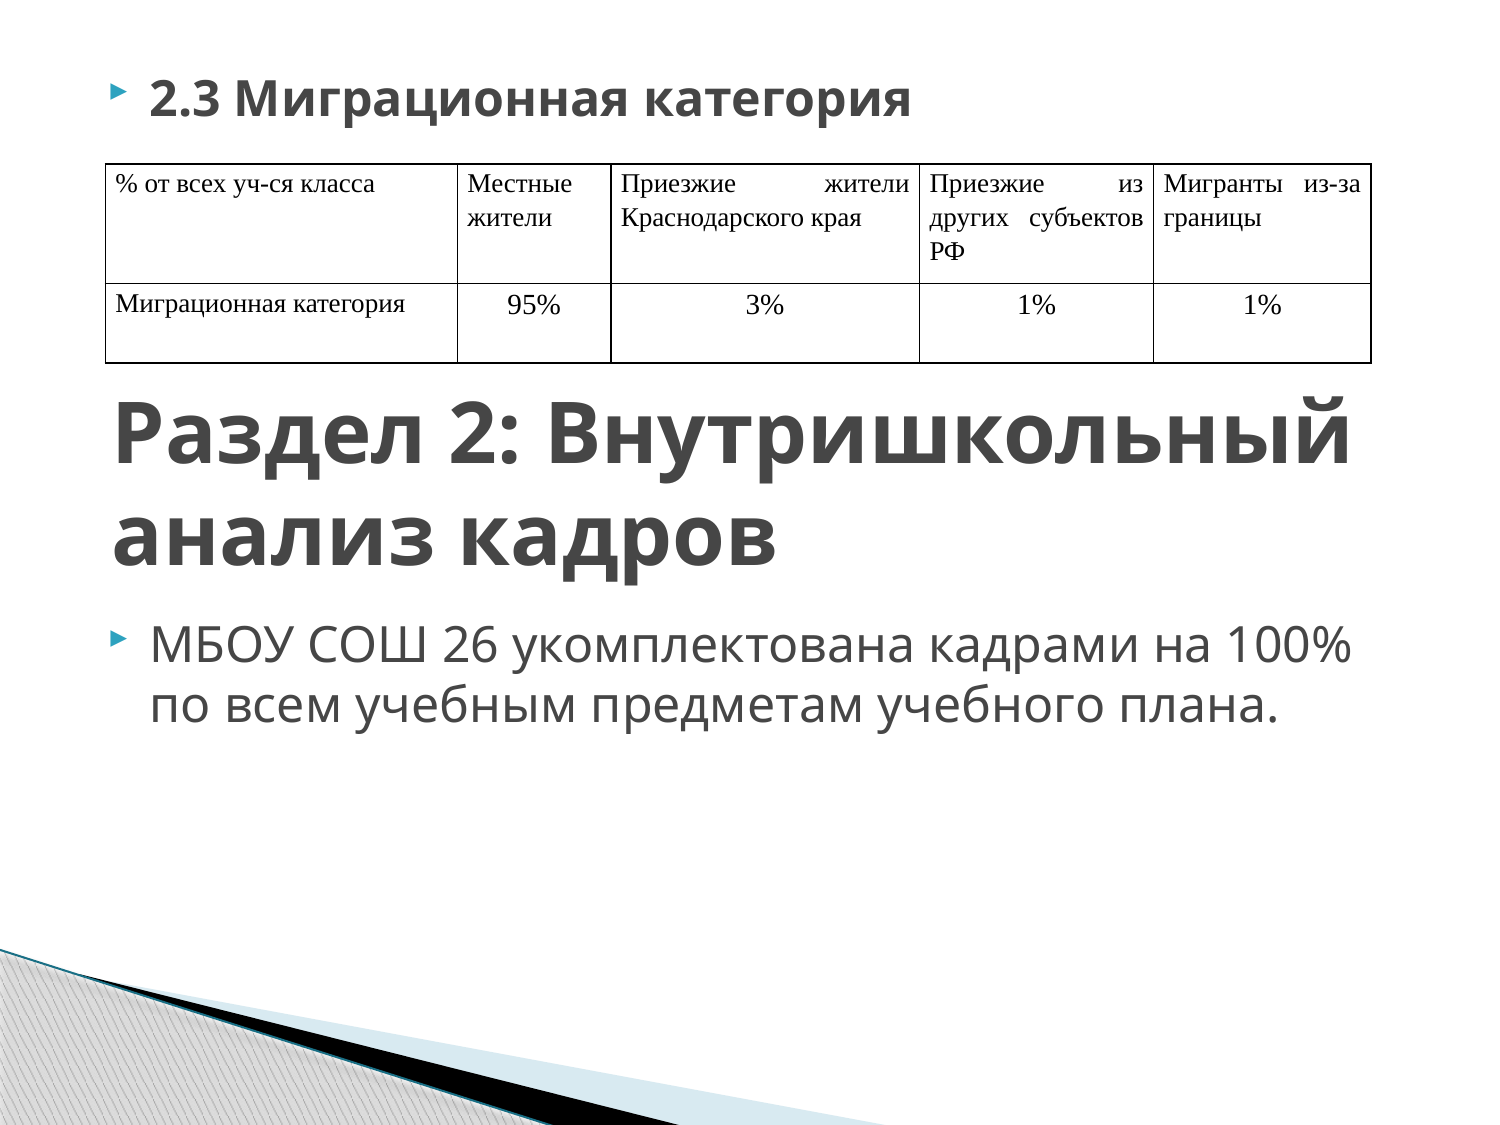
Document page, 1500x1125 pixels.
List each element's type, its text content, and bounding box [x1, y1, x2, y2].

title Раздел 2: Внутришкольный анализ кадров [96, 386, 1447, 575]
table_cell 95% [458, 284, 610, 362]
table_header Местные жители [458, 165, 610, 283]
table_cell Миграционная категория [106, 284, 457, 362]
table_header Мигранты из-за границы [1154, 165, 1370, 283]
table_header Приезжие жители Краснодарского края [612, 165, 919, 283]
table_cell 3% [612, 284, 919, 362]
table_cell 1% [920, 284, 1153, 362]
table_cell 1% [1154, 284, 1370, 362]
table_header % от всех уч-ся класса [106, 165, 457, 283]
list 2.3 Миграционная категория МБОУ СОШ 26 укомплектована кадрами на 100% по всем учебным предметам учебного плана. [75, 58, 1425, 986]
table_header Приезжие из других субъектов РФ [920, 165, 1153, 283]
